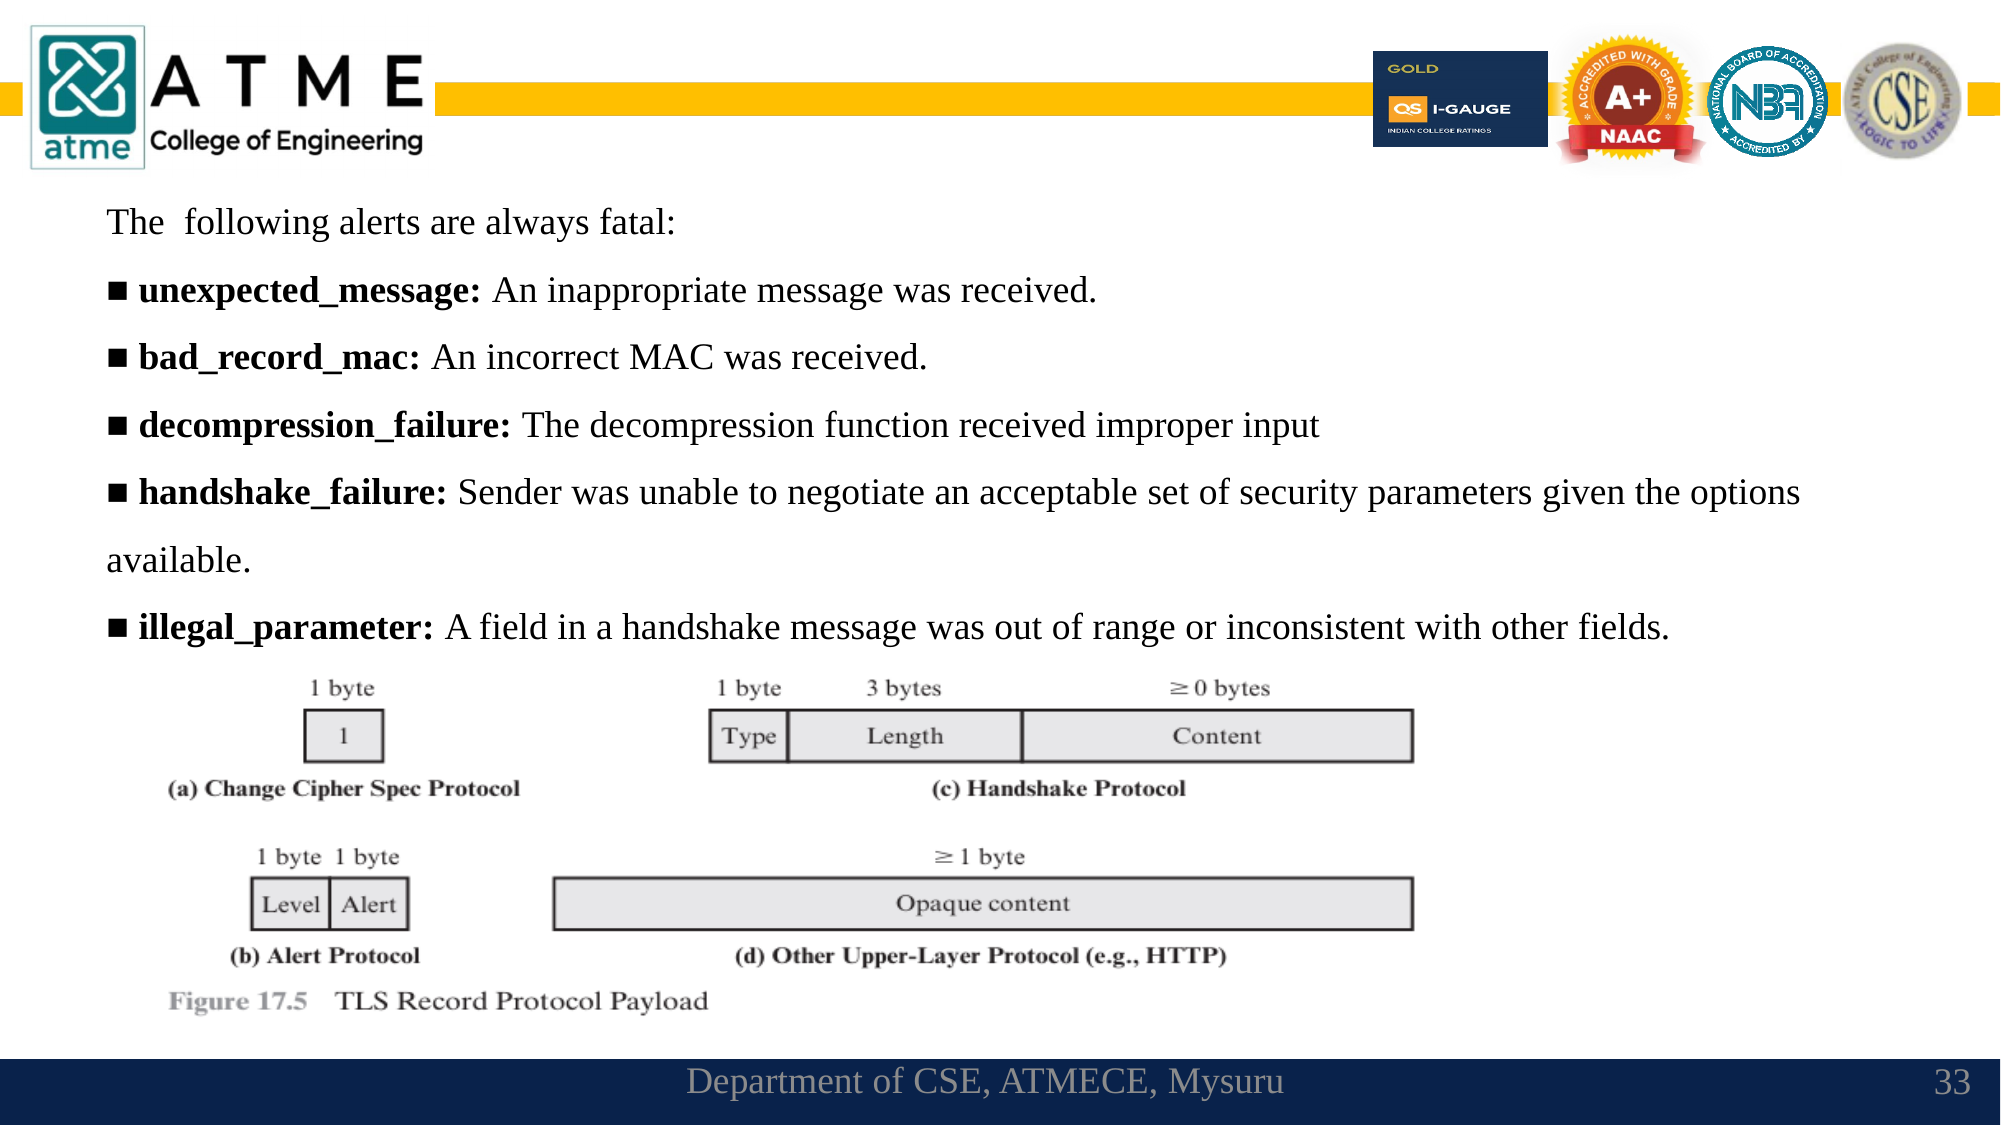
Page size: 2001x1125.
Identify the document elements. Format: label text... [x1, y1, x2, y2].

picture [22, 15, 435, 178]
picture [144, 674, 1525, 1037]
picture [1840, 26, 1968, 176]
slide_number 33 [1511, 1057, 1972, 1103]
text_box The following alerts are always fatal: ■ unexpected_message: An inappropriate message was received. ■ bad_record_mac: An incorrect MAC was received. ■ decompression_failure: The decompression function received improper input ■ handshake_failure: Sender was unable to negotiate an acceptable set of security parameters given the options available. ■ illegal_parameter: A field in a handshake message was out of range or inconsistent with other fields. [91, 167, 1909, 655]
picture [1373, 20, 1828, 167]
picture [0, 1059, 2001, 1125]
footer Department of CSE, ATMECE, Mysuru [501, 1056, 1470, 1102]
